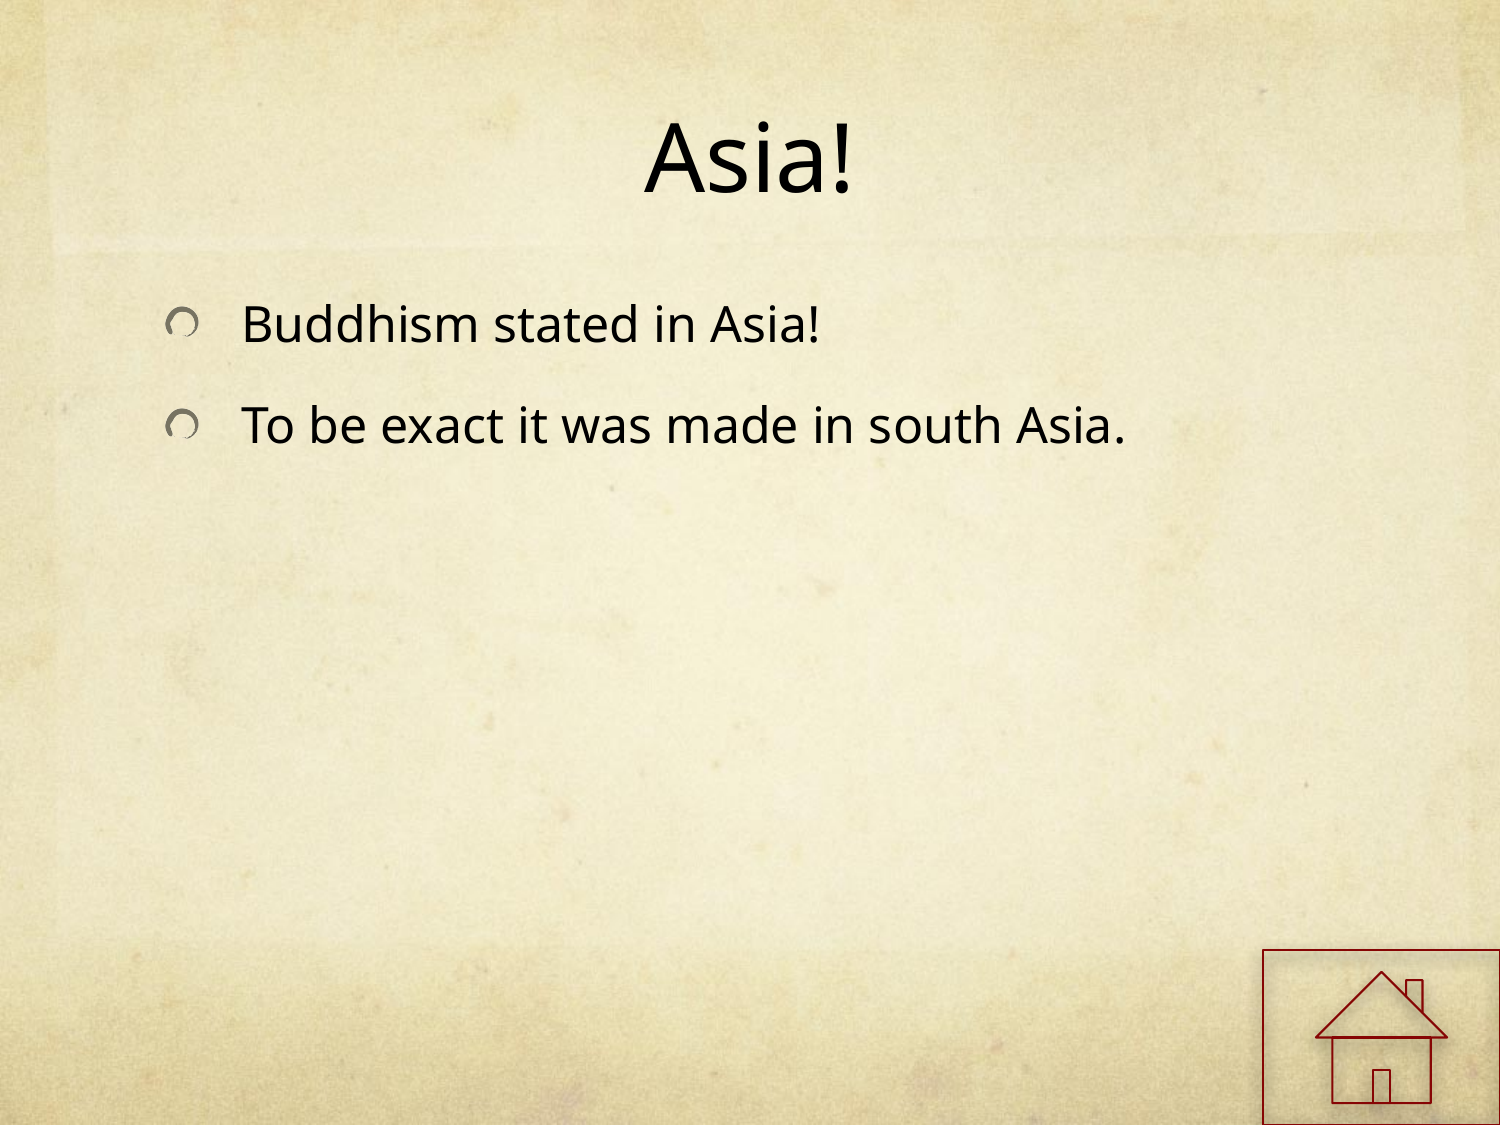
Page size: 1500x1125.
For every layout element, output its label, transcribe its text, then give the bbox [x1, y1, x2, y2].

text_box [1262, 949, 1500, 1125]
title Asia! [150, 82, 1350, 225]
picture [165, 306, 200, 338]
picture [165, 408, 200, 440]
list Buddhism stated in Asia! To be exact it was made in south Asia. [150, 284, 1350, 950]
picture [0, 0, 1500, 1125]
